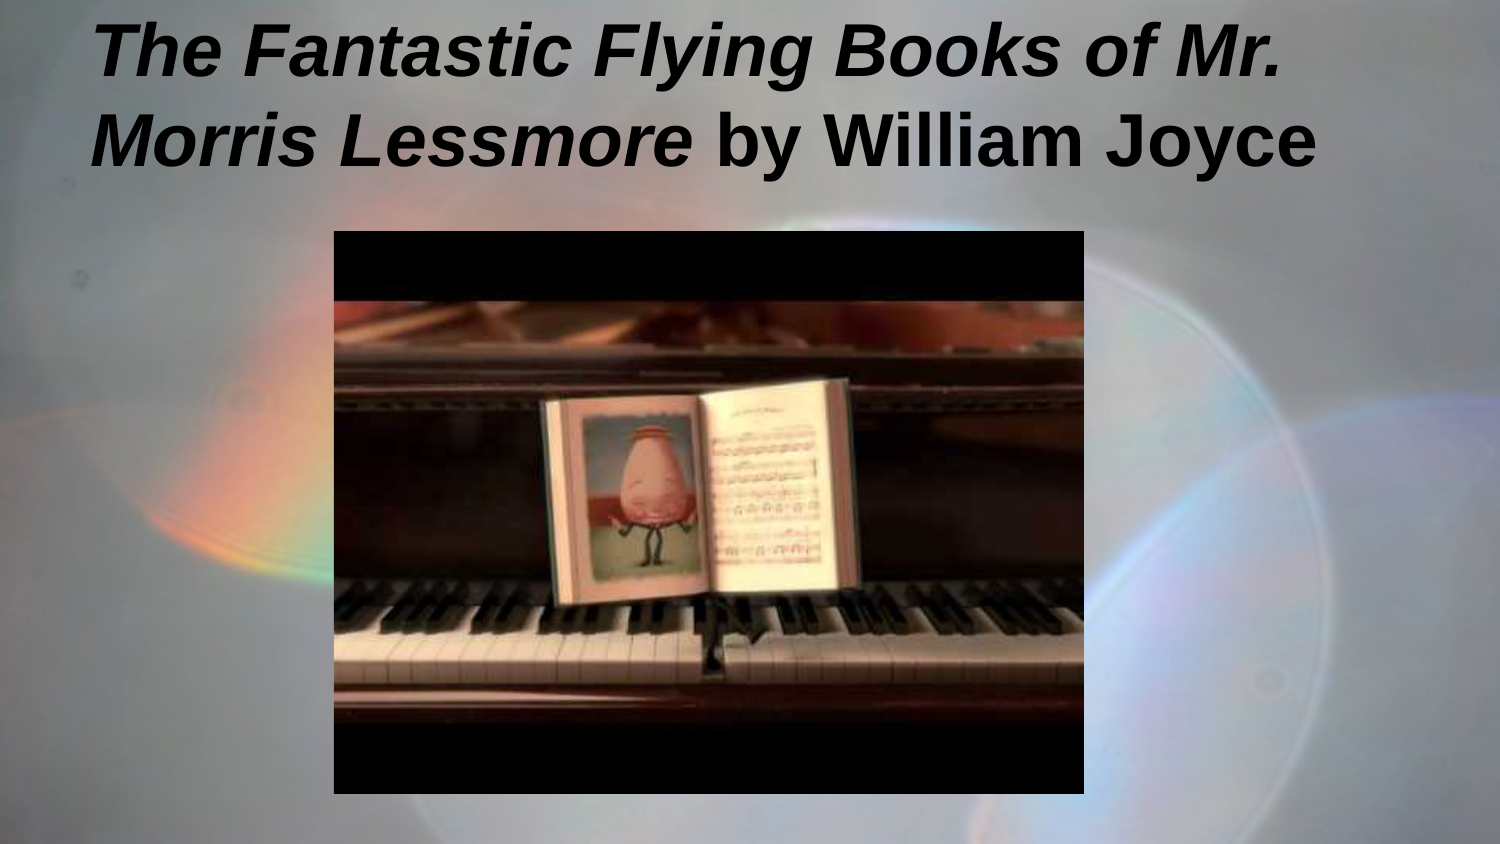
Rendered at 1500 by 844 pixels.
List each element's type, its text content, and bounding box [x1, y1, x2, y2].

picture [0, 0, 1500, 844]
text_box [333, 231, 1084, 794]
title The Fantastic Flying Books of Mr. Morris Lessmore by William Joyce [75, 56, 1425, 197]
